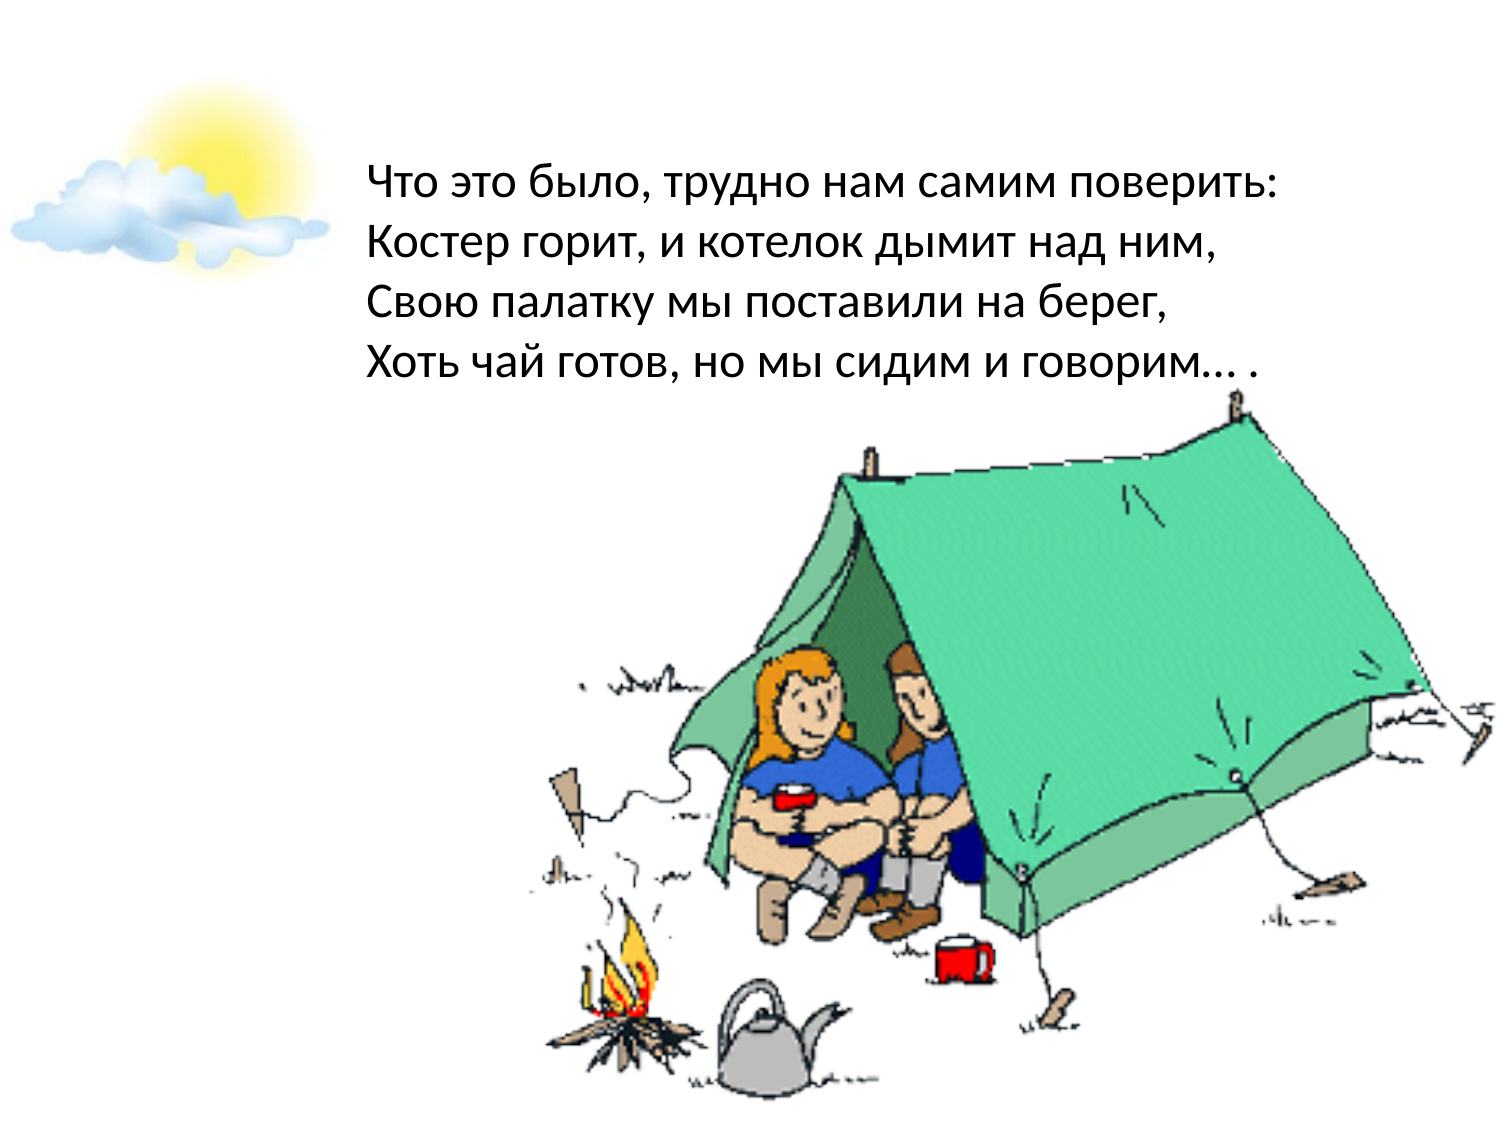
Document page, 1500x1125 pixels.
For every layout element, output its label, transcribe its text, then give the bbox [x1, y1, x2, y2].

picture [0, 70, 343, 294]
picture [527, 362, 1500, 1125]
text_box Что это было, трудно нам самим поверить: Костер горит, и котелок дымит над ним, Свою палатку мы поставили на берег, Хоть чай готов, но мы сидим и говорим… . [351, 140, 1395, 396]
